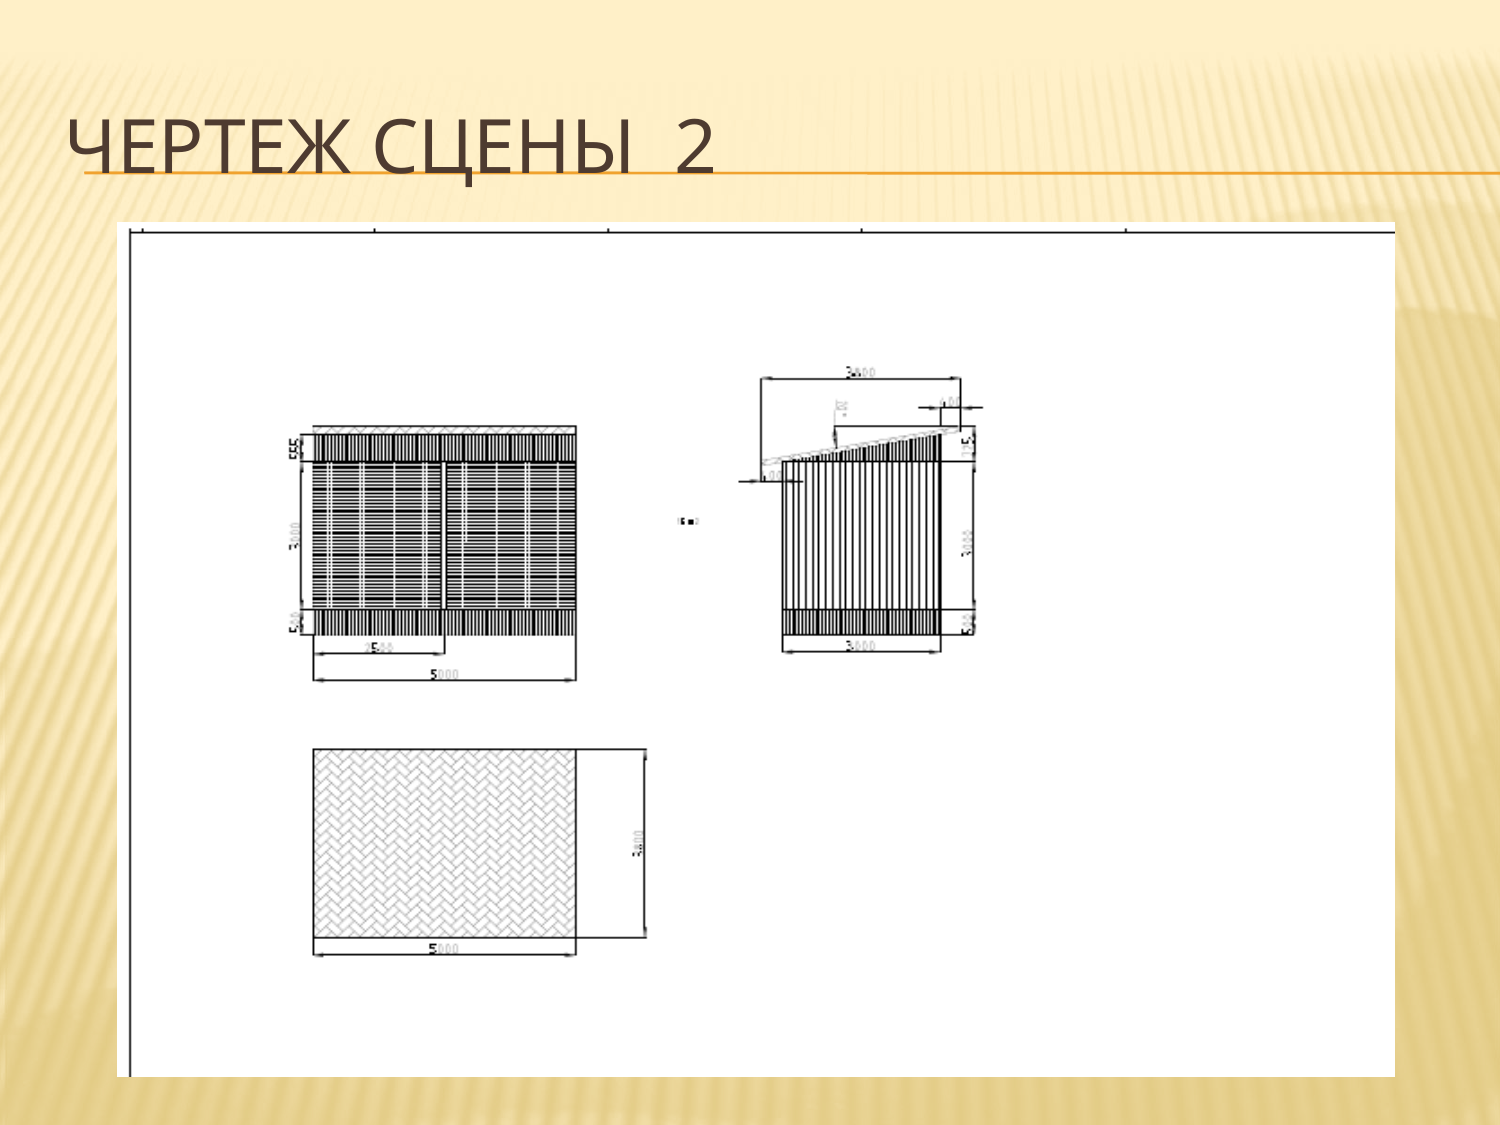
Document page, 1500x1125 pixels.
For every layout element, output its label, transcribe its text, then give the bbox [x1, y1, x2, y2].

title ЧЕРТЕЖ СЦЕНЫ 2 [50, 75, 1475, 213]
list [116, 222, 1395, 1077]
